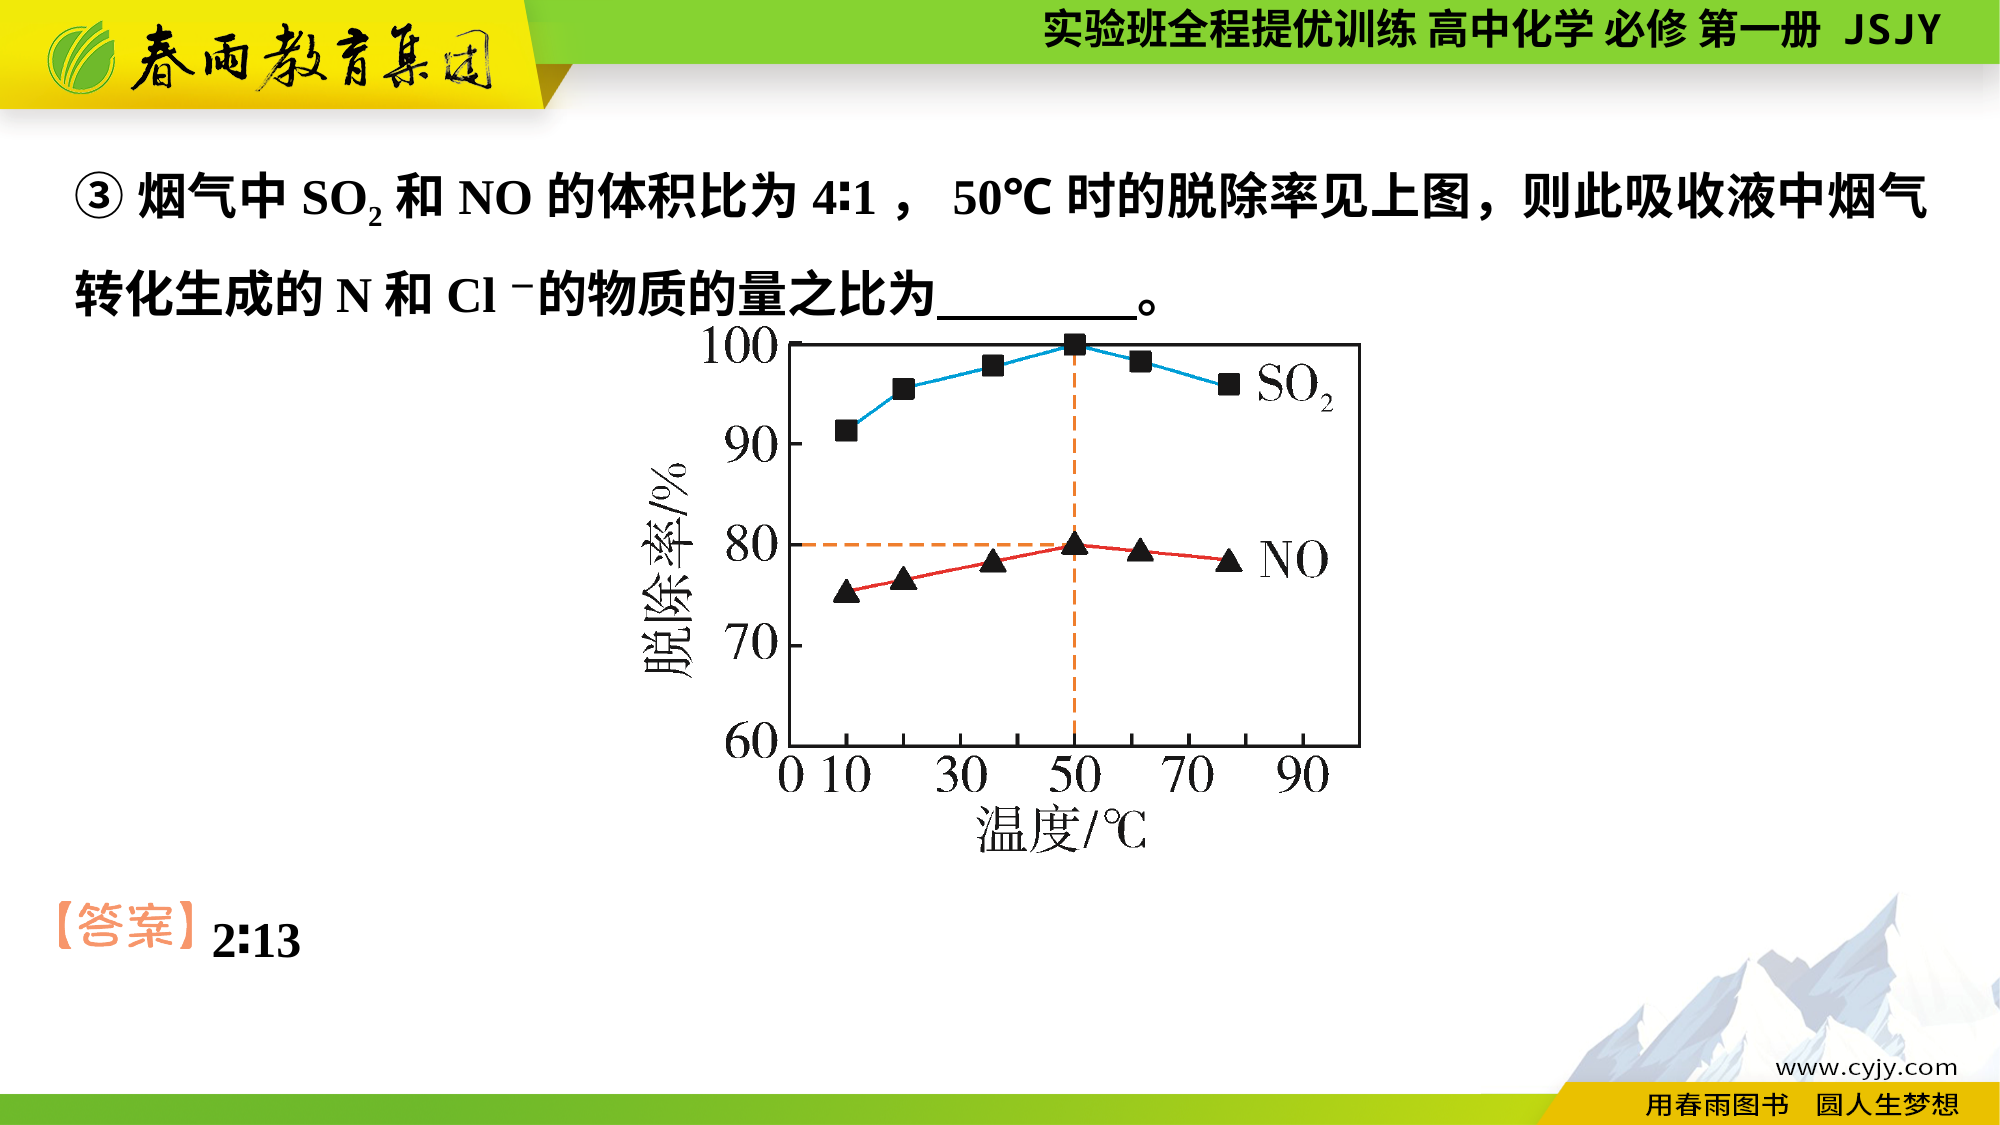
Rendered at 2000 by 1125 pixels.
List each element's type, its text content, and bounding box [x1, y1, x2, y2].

picture [0, 0, 2000, 1125]
text_box 2∶13 [59, 869, 1944, 975]
